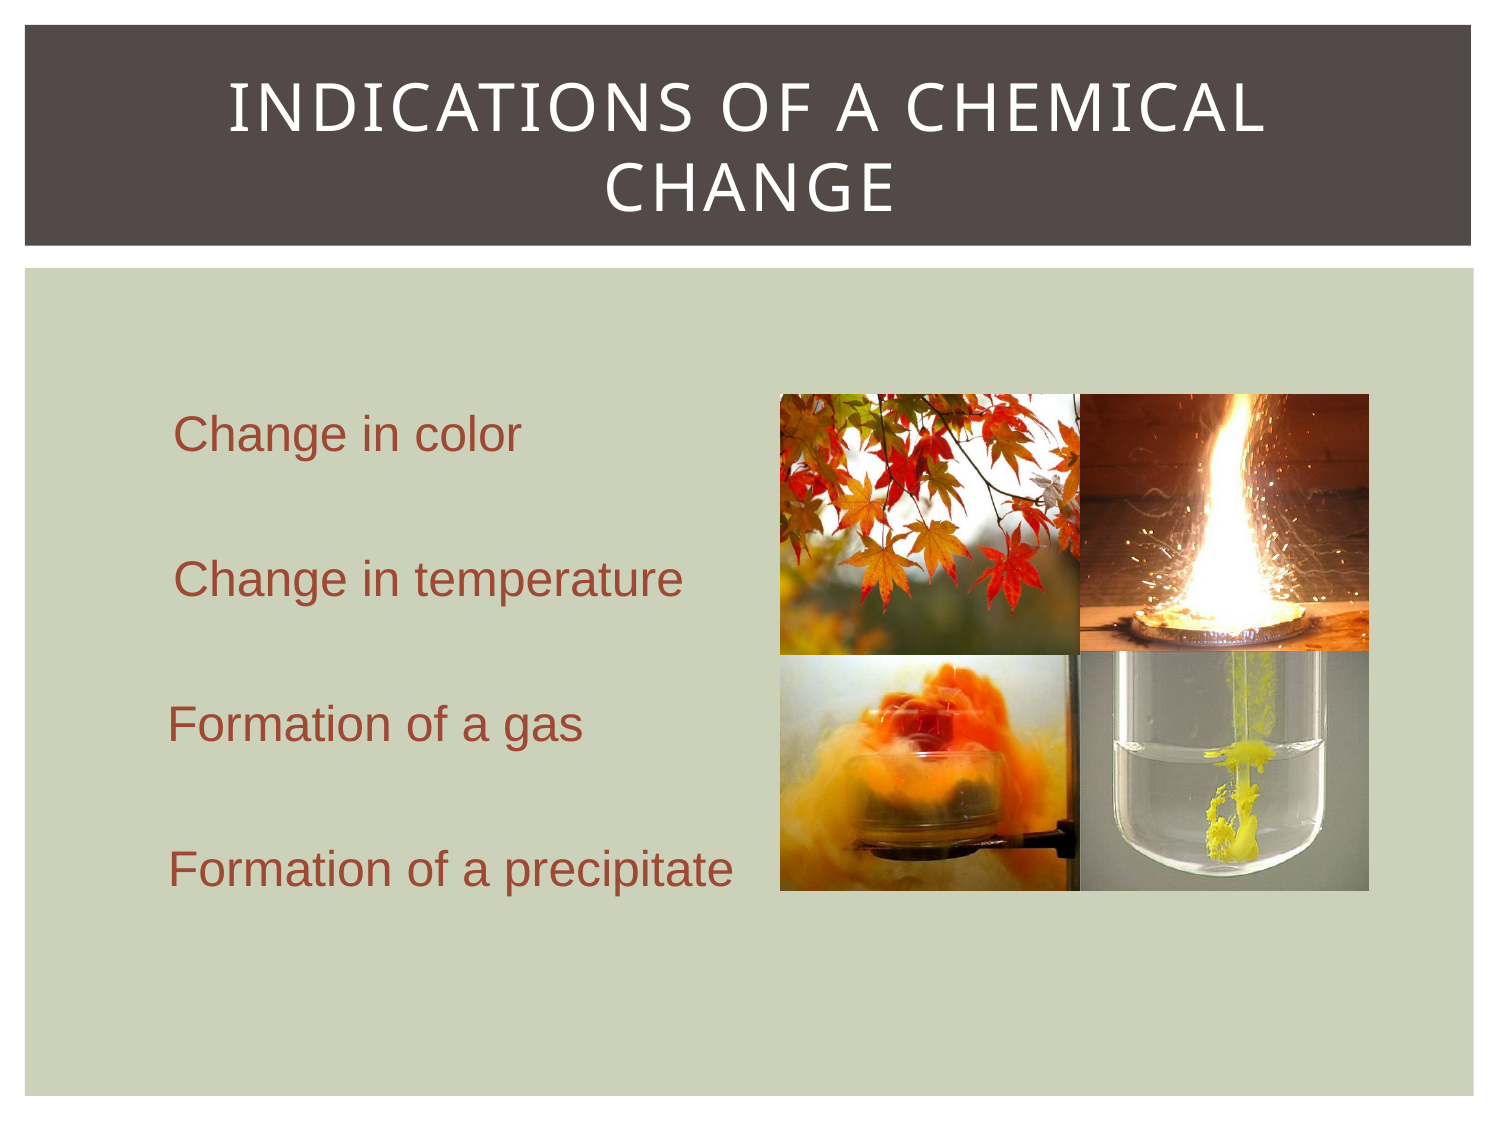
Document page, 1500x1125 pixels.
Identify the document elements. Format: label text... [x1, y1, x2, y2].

text_box Formation of a precipitate [153, 829, 750, 904]
title INDICATIONS OF A CHEMICAL CHANGE [62, 58, 1438, 232]
text_box Change in temperature [158, 539, 700, 615]
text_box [780, 394, 1369, 891]
text_box Change in color [158, 394, 538, 470]
text_box Formation of a gas [152, 684, 599, 759]
